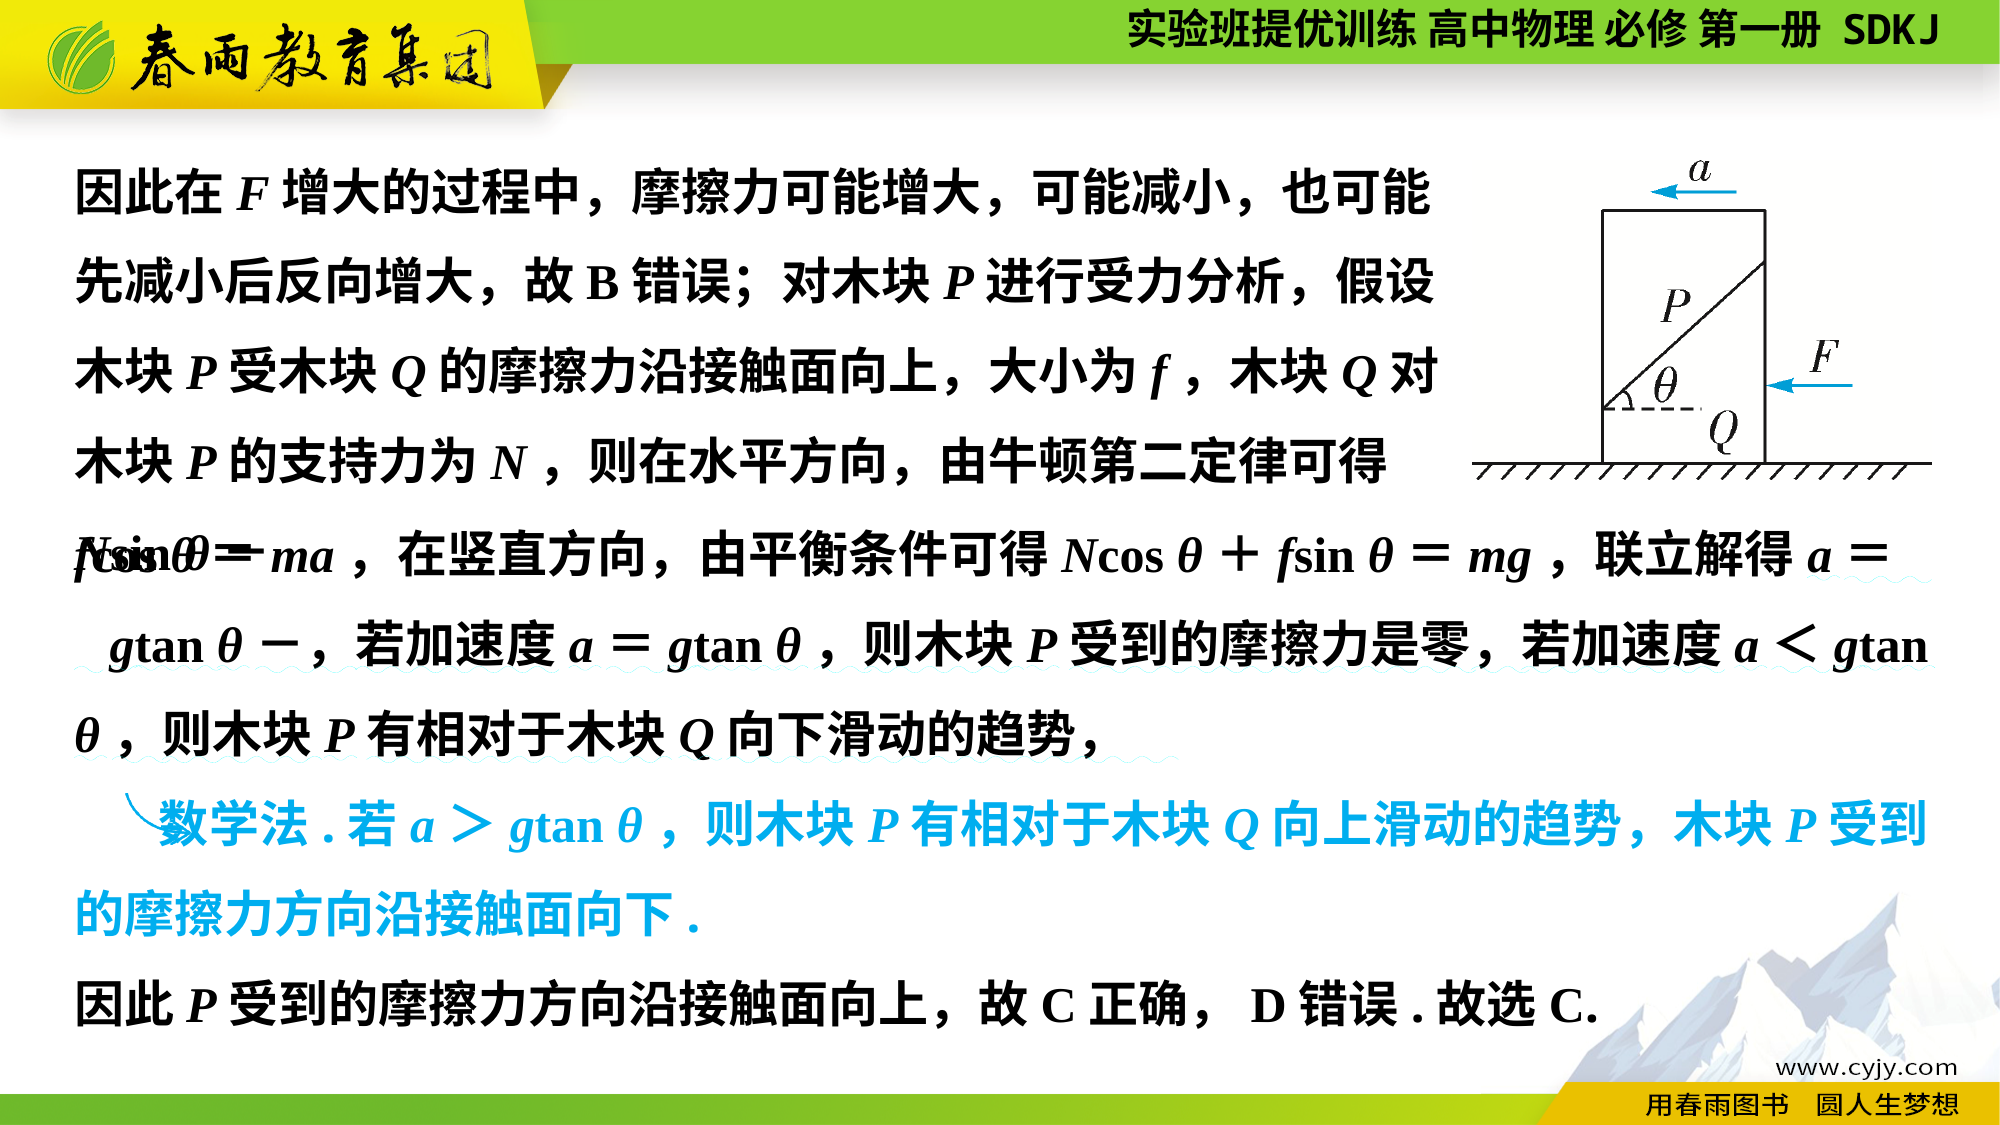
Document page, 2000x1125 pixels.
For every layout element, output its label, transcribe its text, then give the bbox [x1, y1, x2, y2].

picture [0, 0, 2000, 1125]
list 因此在F增大的过程中，摩擦力可能增大，可能减小，也可能先减小后反向增大，故B错误；对木块P进行受力分析，假设木块P受木块Q的摩擦力沿接触面向上，大小为f，木块Q对木块P的支持力为N，则在水平方向，由牛顿第二定律可得Nsin θ－ [59, 122, 1461, 501]
